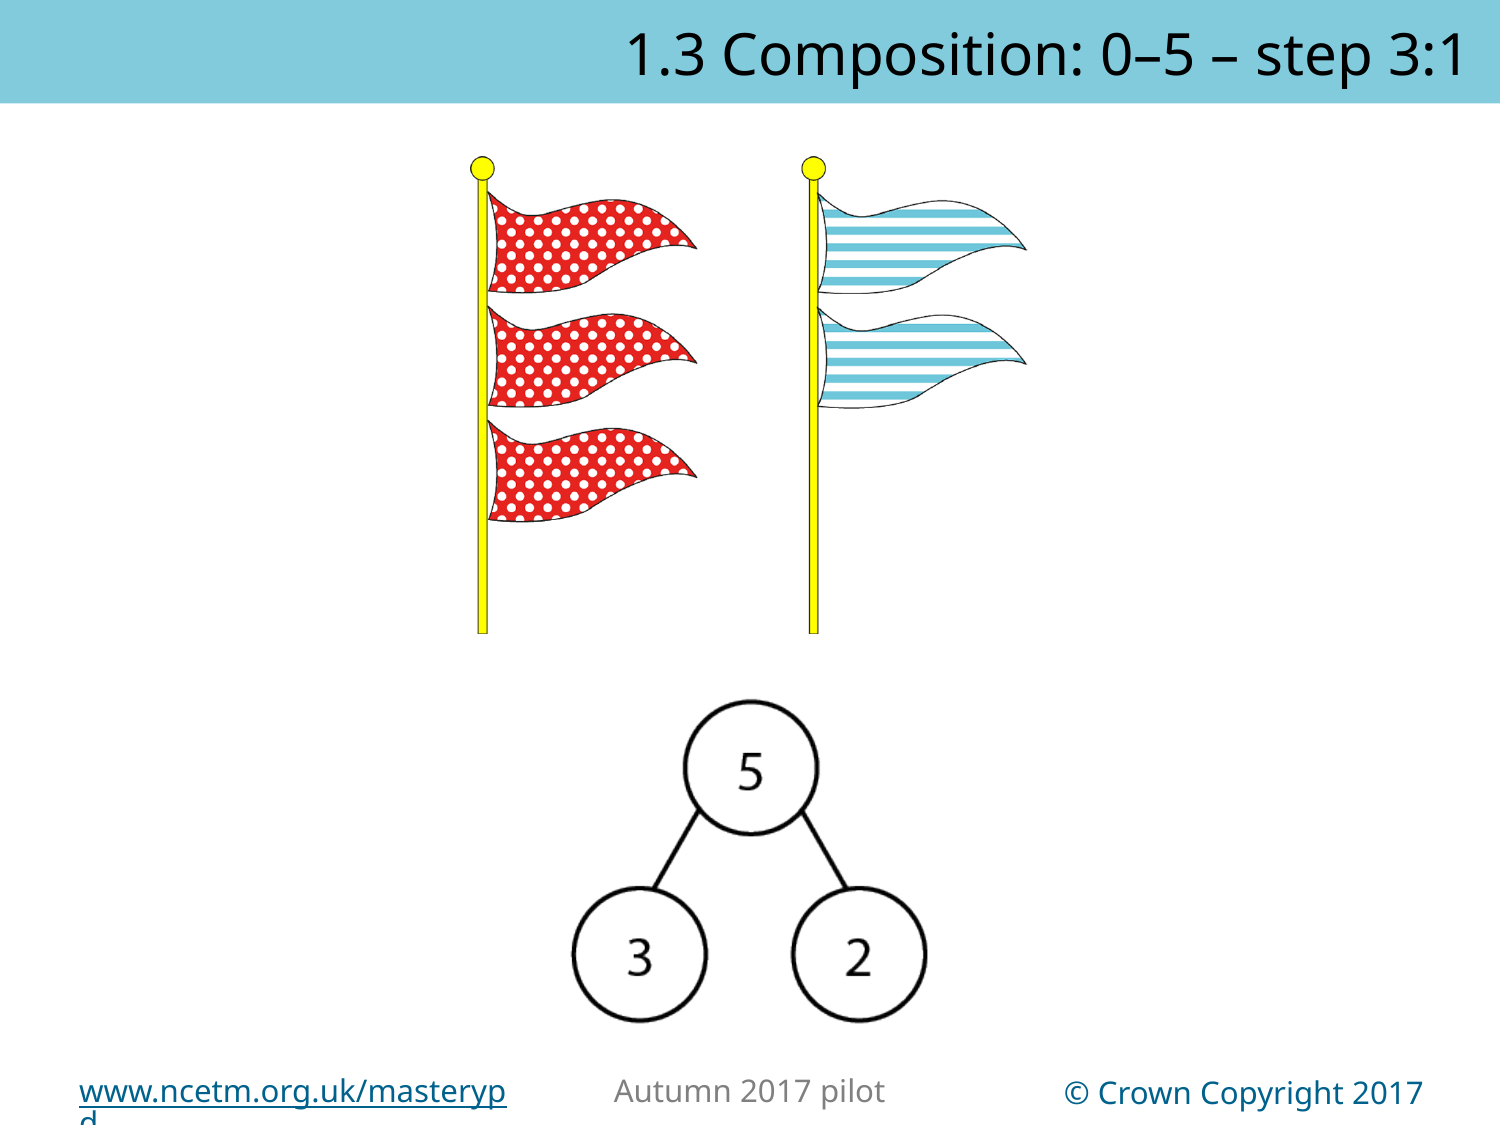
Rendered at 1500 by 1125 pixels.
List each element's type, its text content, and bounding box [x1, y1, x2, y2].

picture [470, 155, 1030, 634]
list 1.3 Composition: 0–5 – step 3:1 [0, 0, 1500, 104]
picture [98, 680, 1402, 1051]
